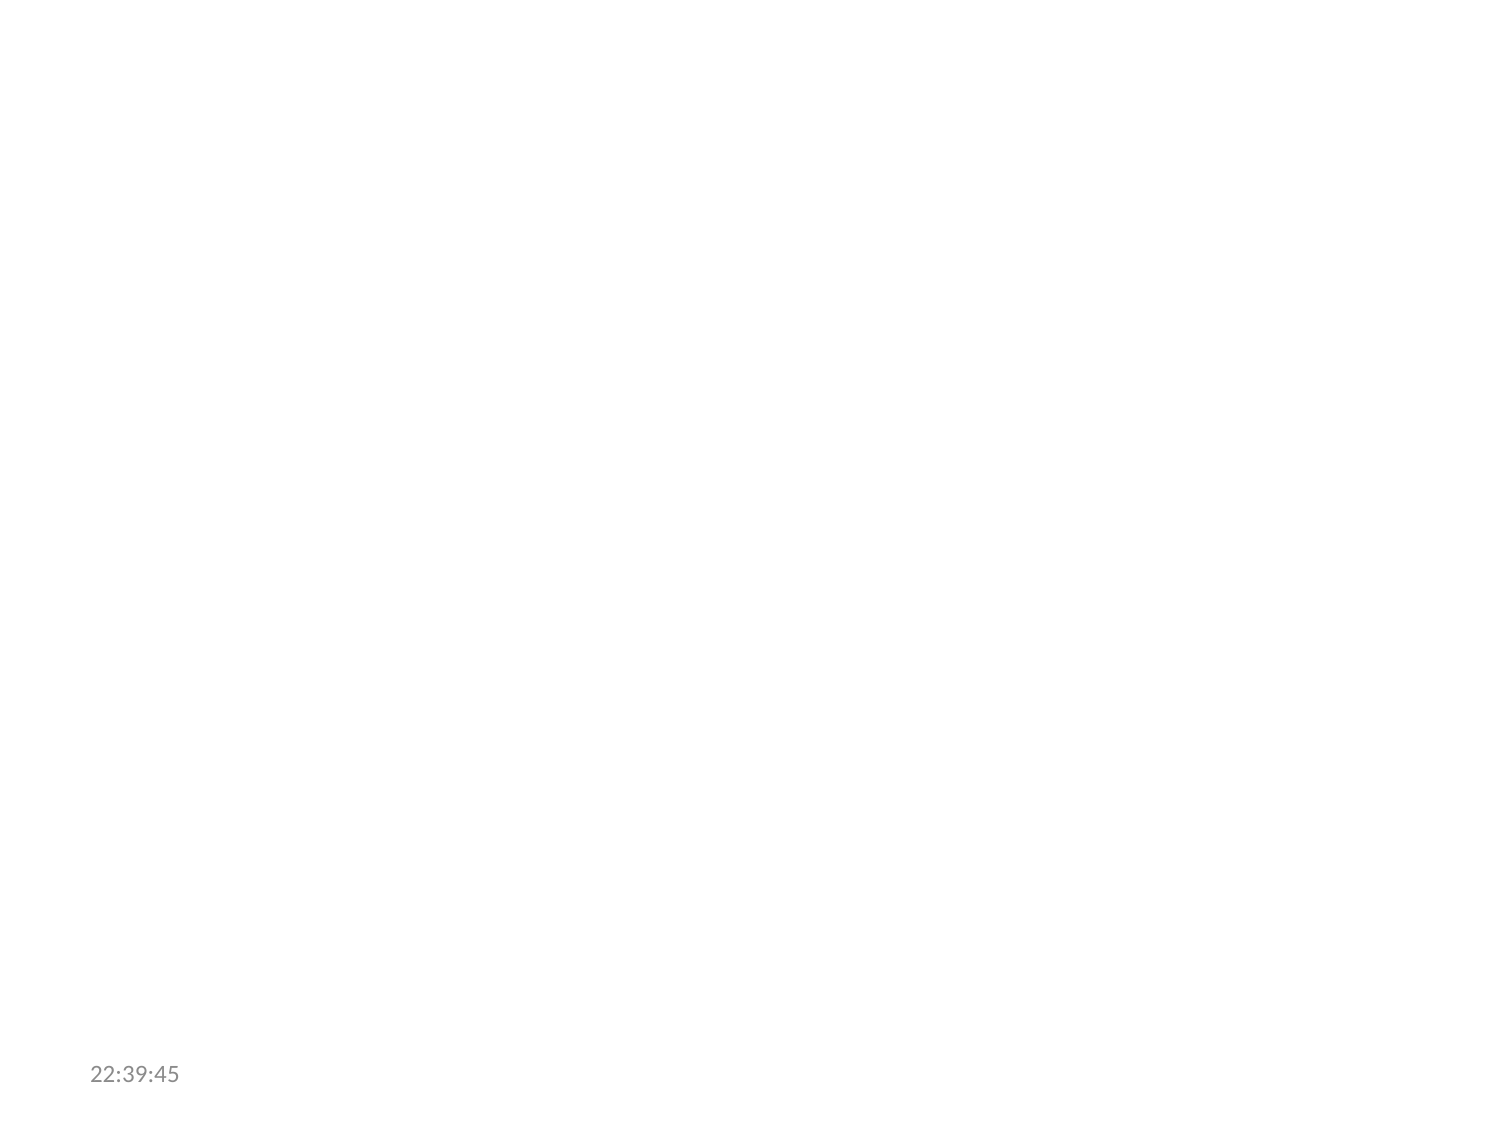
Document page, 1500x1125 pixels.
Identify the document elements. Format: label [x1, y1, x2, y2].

slide_number [75, 1042, 425, 1103]
